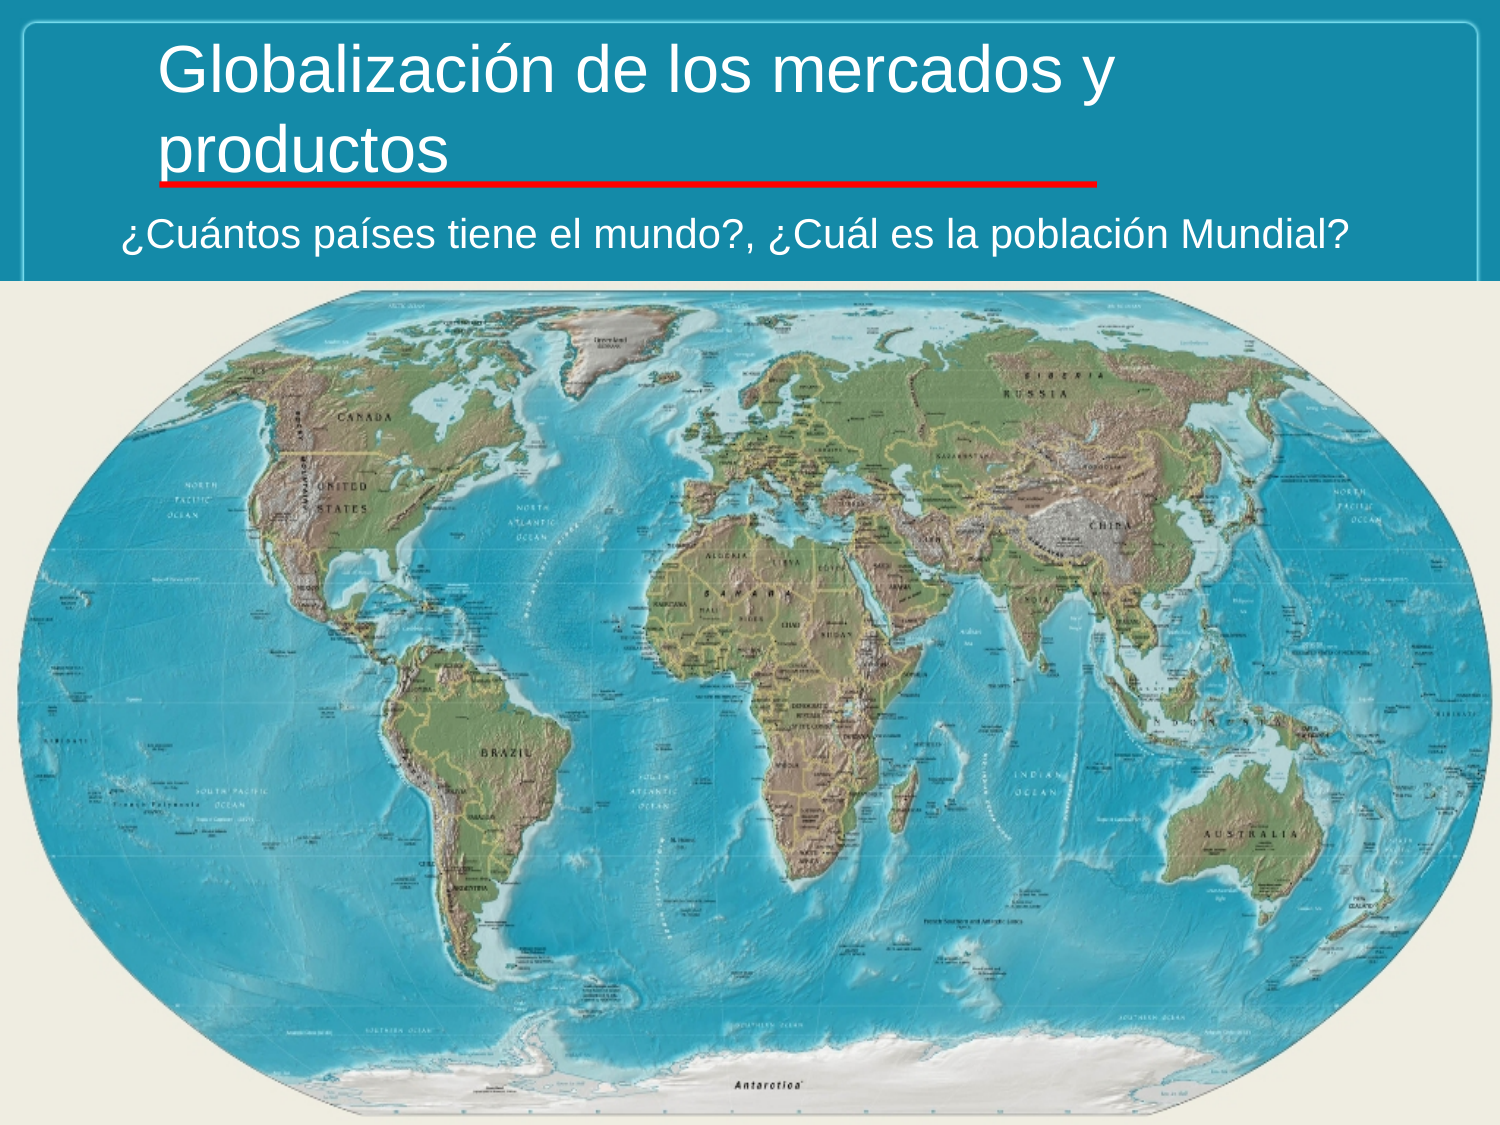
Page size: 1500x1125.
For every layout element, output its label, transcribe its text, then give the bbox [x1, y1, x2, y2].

text_box ¿Cuántos países tiene el mundo?, ¿Cuál es la población Mundial? [105, 199, 1383, 264]
title Globalización de los mercados y productos [141, 34, 1407, 178]
picture [0, 0, 1500, 1125]
